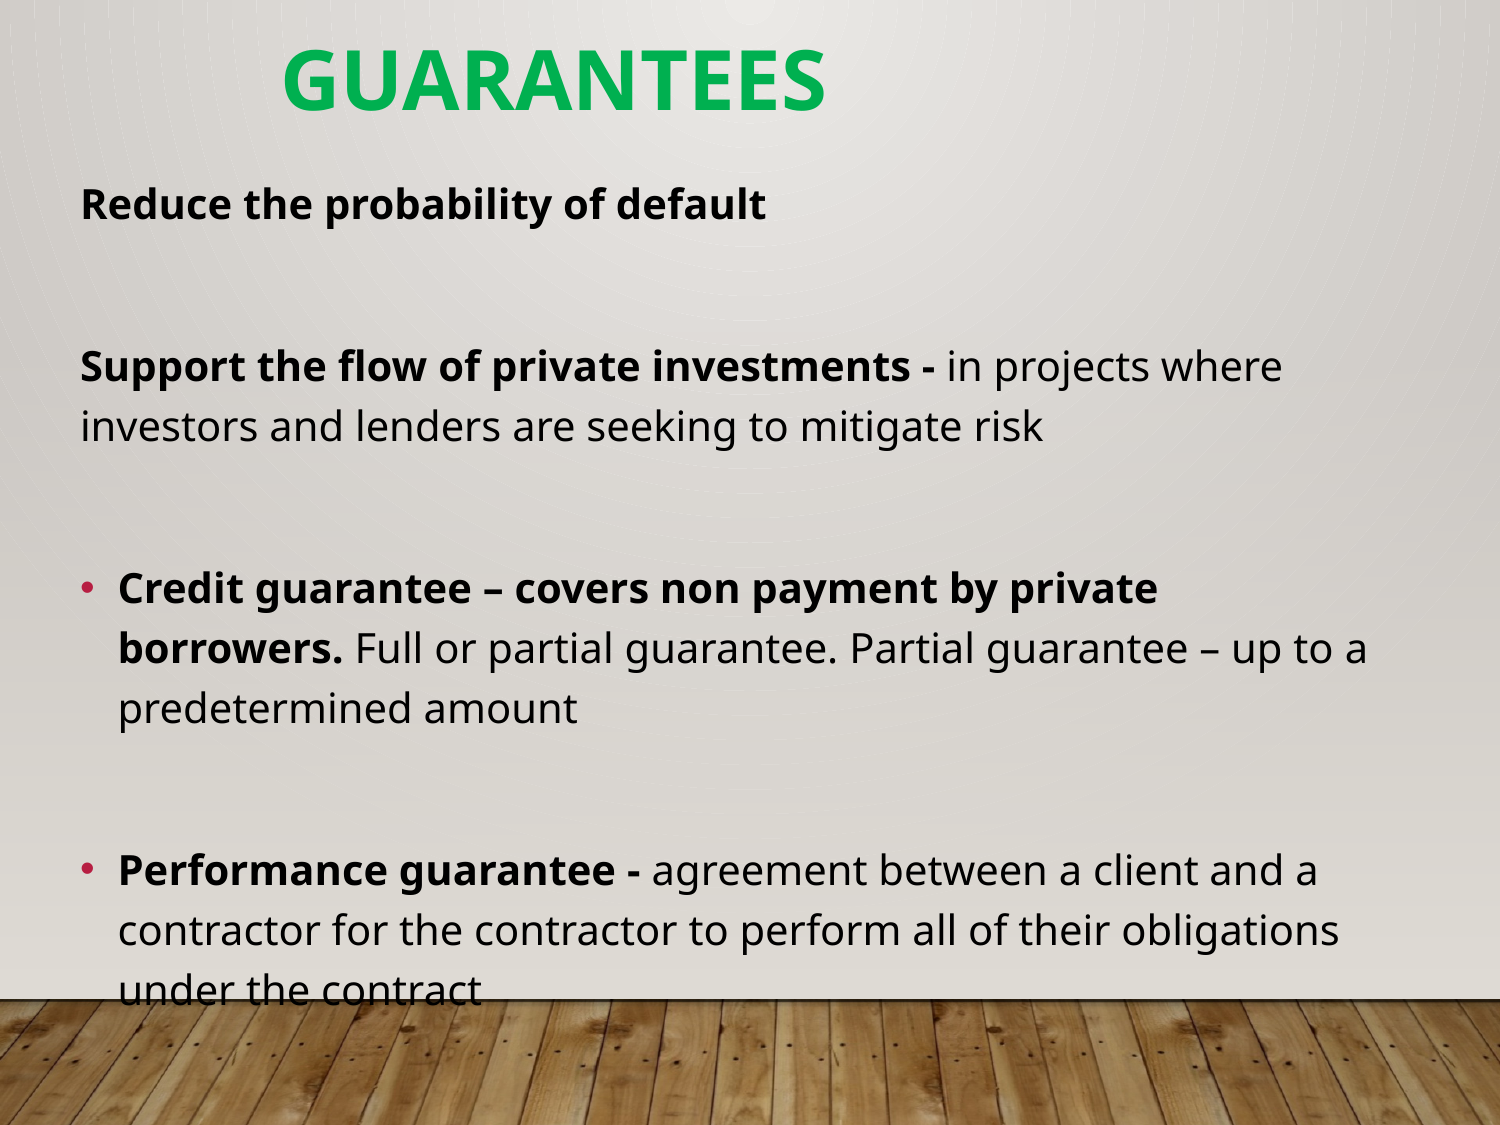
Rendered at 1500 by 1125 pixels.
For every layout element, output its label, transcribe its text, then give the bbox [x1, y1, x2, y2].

list Reduce the probability of default Support the flow of private investments - in projects where investors and lenders are seeking to mitigate risk Credit guarantee – covers non payment by private borrowers. Full or partial guarantee. Partial guarantee – up to a predetermined amount Performance guarantee - agreement between a client and a contractor for the contractor to perform all of their obligations under the contract [64, 160, 1397, 929]
picture [0, 999, 1500, 1125]
title Guarantees [265, 30, 1344, 204]
